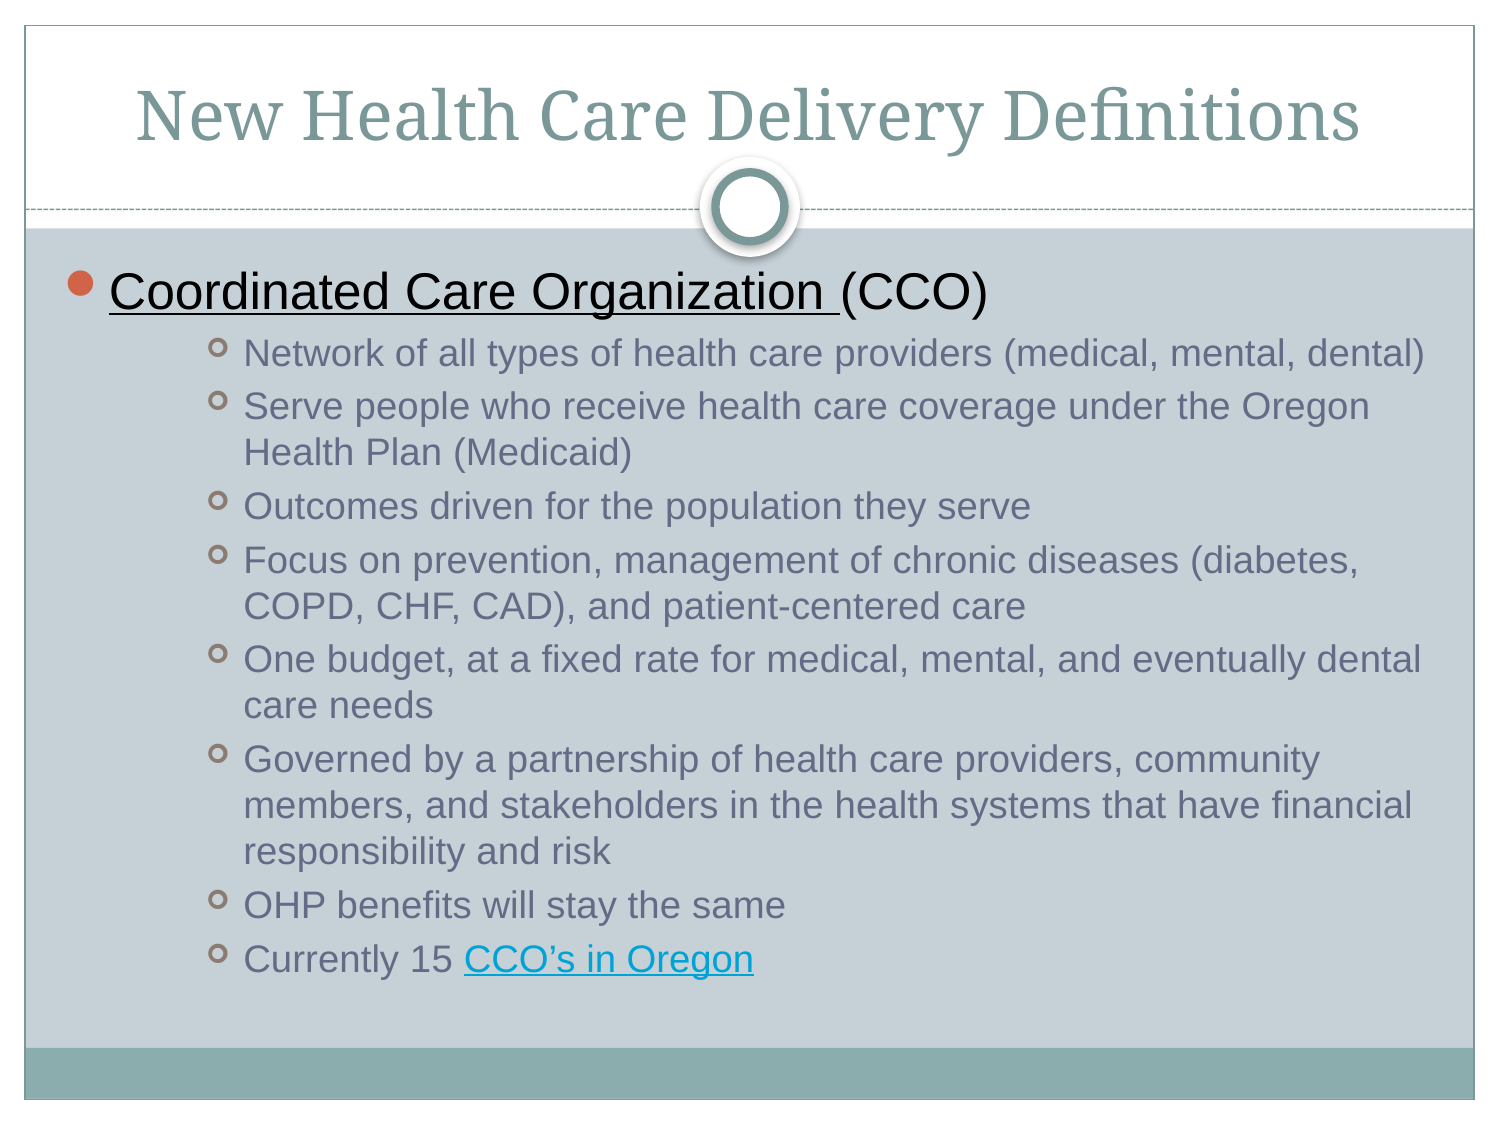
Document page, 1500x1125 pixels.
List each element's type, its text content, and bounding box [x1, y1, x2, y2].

title New Health Care Delivery Definitions [49, 37, 1450, 162]
list Coordinated Care Organization (CCO) Network of all types of health care providers (medical, mental, dental) Serve people who receive health care coverage under the Oregon Health Plan (Medicaid) Outcomes driven for the population they serve Focus on prevention, management of chronic diseases (diabetes, COPD, CHF, CAD), and patient-centered care One budget, at a fixed rate for medical, mental, and eventually dental care needs Governed by a partnership of health care providers, community members, and stakeholders in the health systems that have financial responsibility and risk OHP benefits will stay the same Currently 15 CCO’s in Oregon [49, 250, 1445, 1001]
